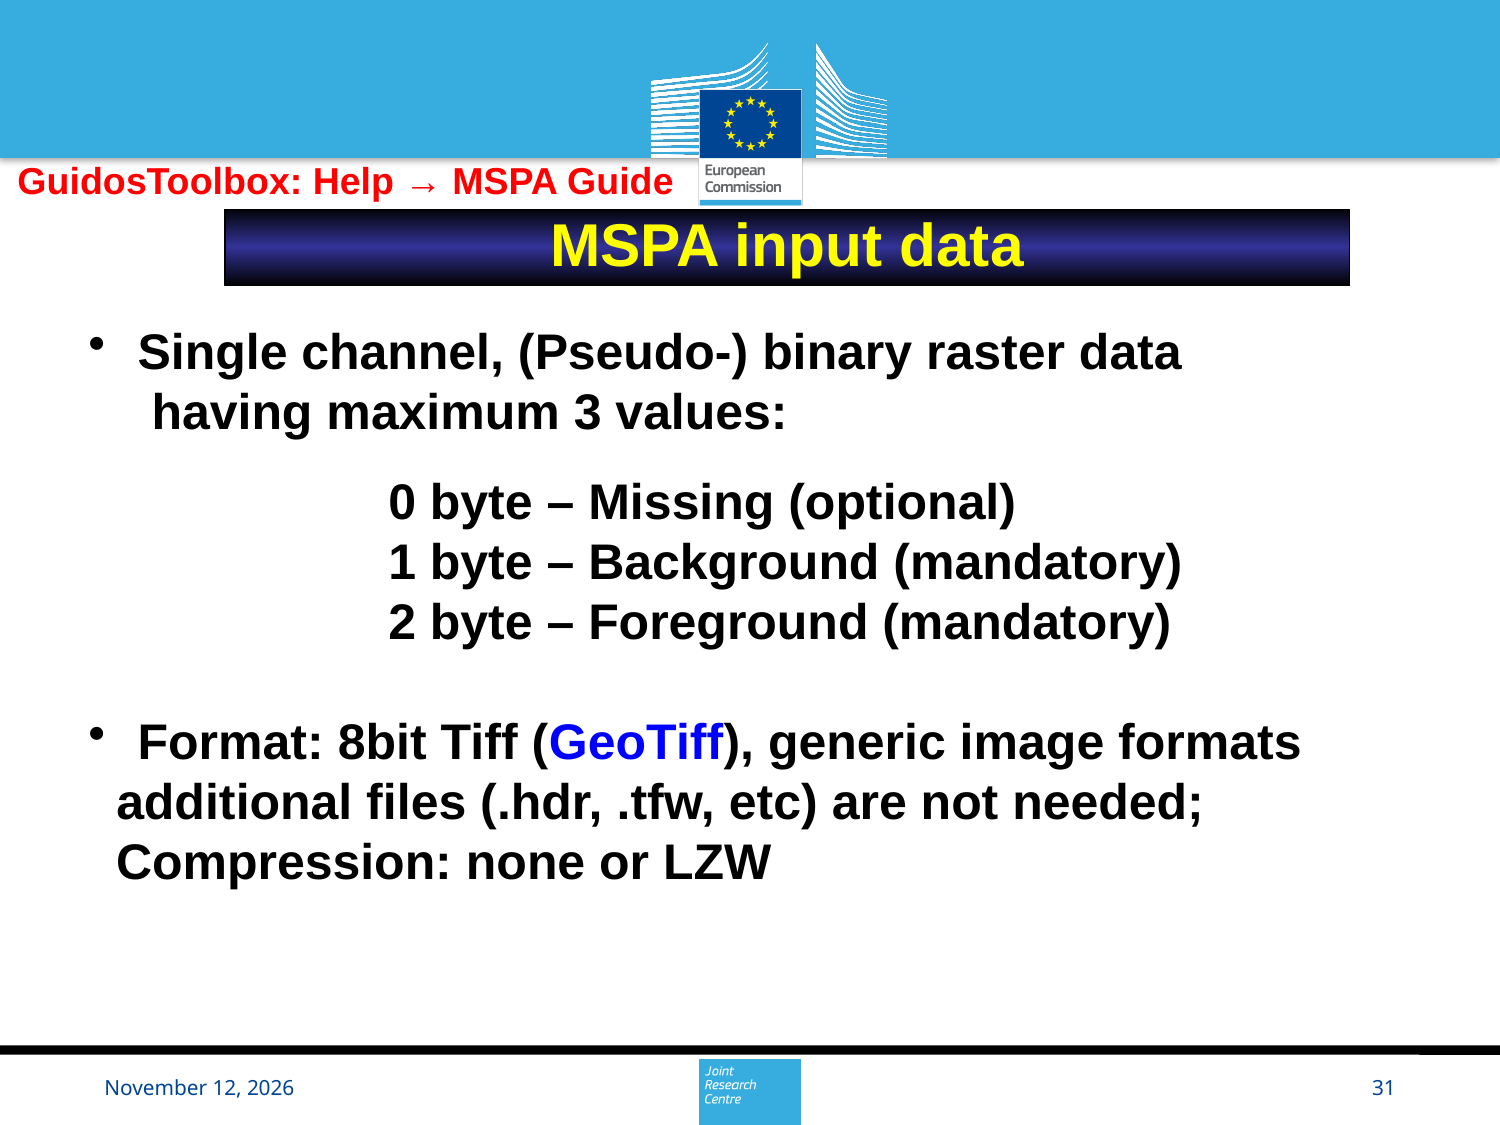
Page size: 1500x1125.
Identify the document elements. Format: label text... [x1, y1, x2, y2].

picture [699, 1059, 801, 1125]
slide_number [104, 1074, 455, 1100]
picture [651, 42, 887, 207]
text_box GuidosToolbox: Help → MSPA Guide [2, 149, 690, 210]
text_box MSPA input data [224, 209, 1350, 286]
slide_number 31 [1045, 1074, 1396, 1100]
text_box Single channel, (Pseudo-) binary raster data having maximum 3 values: 0 byte – Missing (optional) 1 byte – Background (mandatory) 2 byte – Foreground (mandatory) Format: 8bit Tiff (GeoTiff), generic image formats additional files (.hdr, .tfw, etc) are not needed; Compression: none or LZW [73, 312, 1317, 898]
